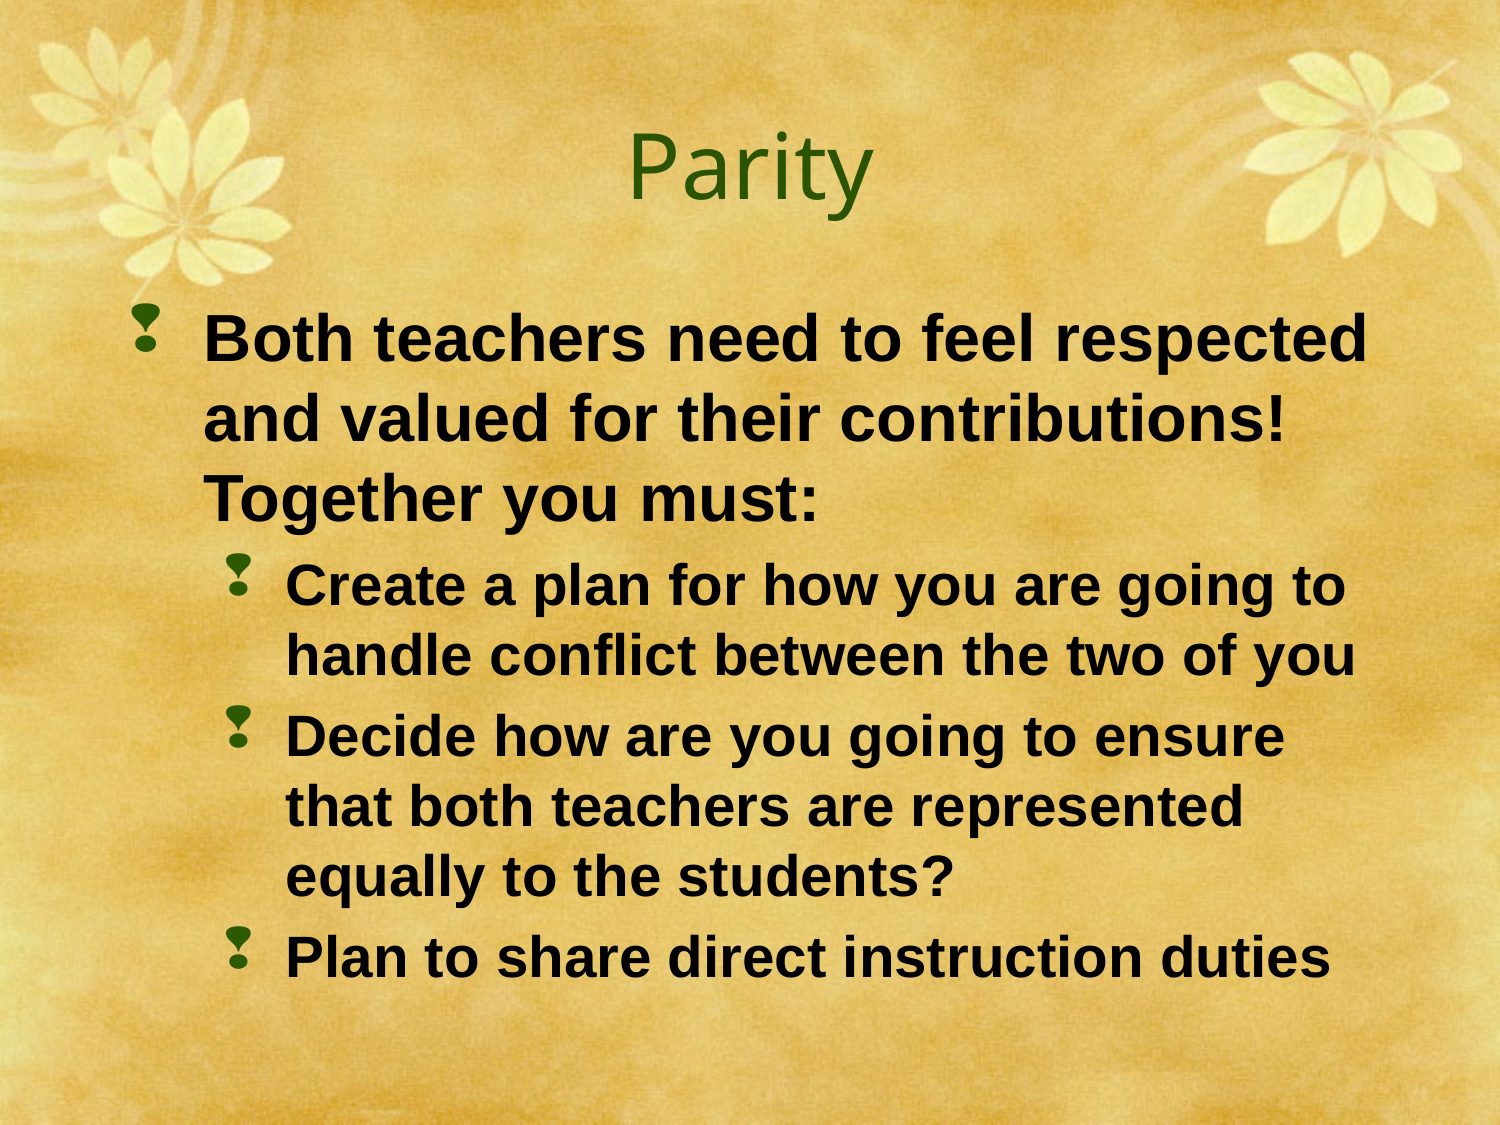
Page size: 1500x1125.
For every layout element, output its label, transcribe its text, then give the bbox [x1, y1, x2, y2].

title Parity [112, 99, 1388, 226]
picture [0, 0, 1500, 1125]
list Both teachers need to feel respected and valued for their contributions! Together you must: Create a plan for how you are going to handle conflict between the two of you Decide how are you going to ensure that both teachers are represented equally to the students? Plan to share direct instruction duties. [112, 287, 1388, 1051]
